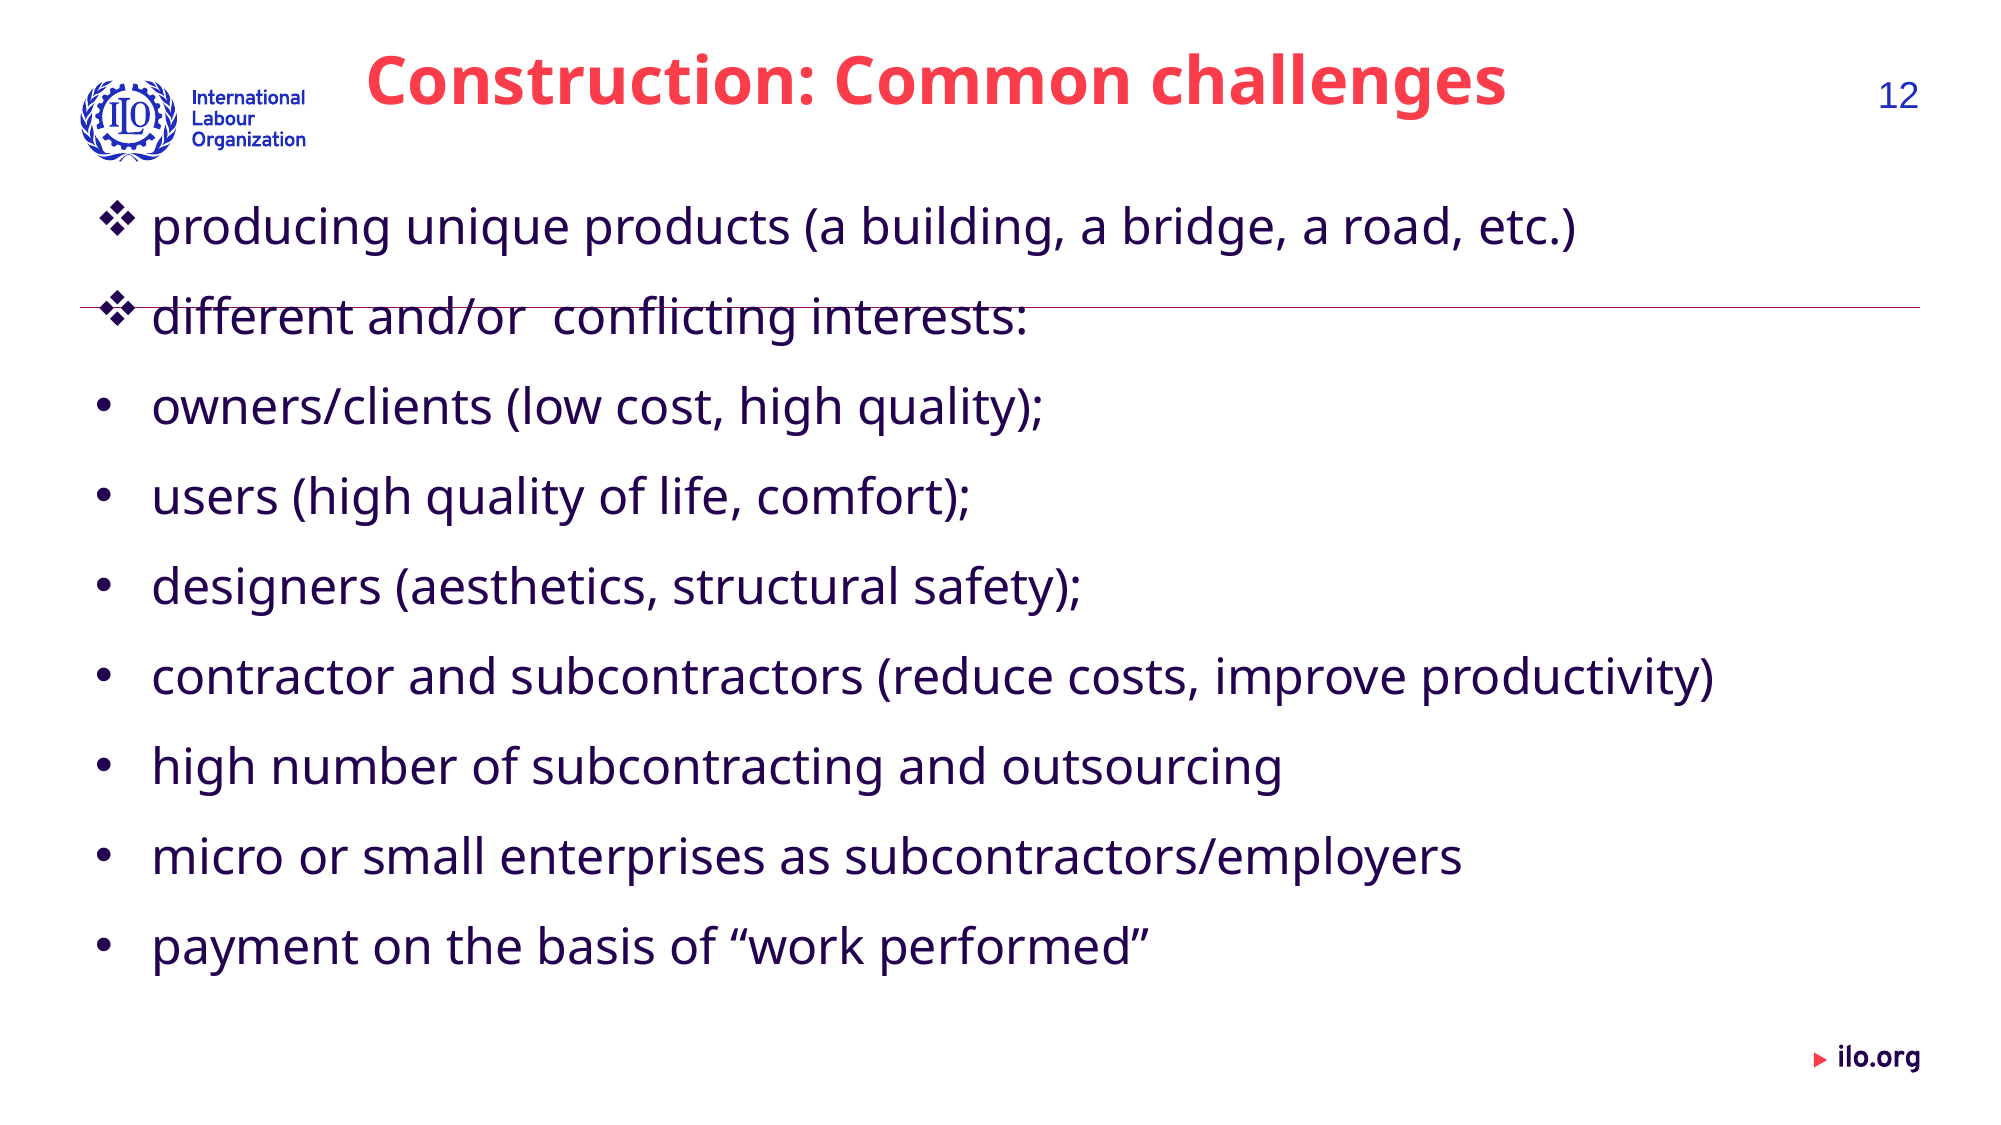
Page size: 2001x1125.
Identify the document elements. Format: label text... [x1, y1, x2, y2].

text_box producing unique products (a building, a bridge, a road, etc.) different and/or conflicting interests: owners/clients (low cost, high quality); users (high quality of life, comfort); designers (aesthetics, structural safety); contractor and subcontractors (reduce costs, improve productivity) high number of subcontracting and outsourcing micro or small enterprises as subcontractors/employers payment on the basis of “work performed” [80, 157, 1831, 982]
text_box Construction: Common challenges [350, 30, 1698, 125]
slide_number 12 [1830, 70, 1920, 119]
